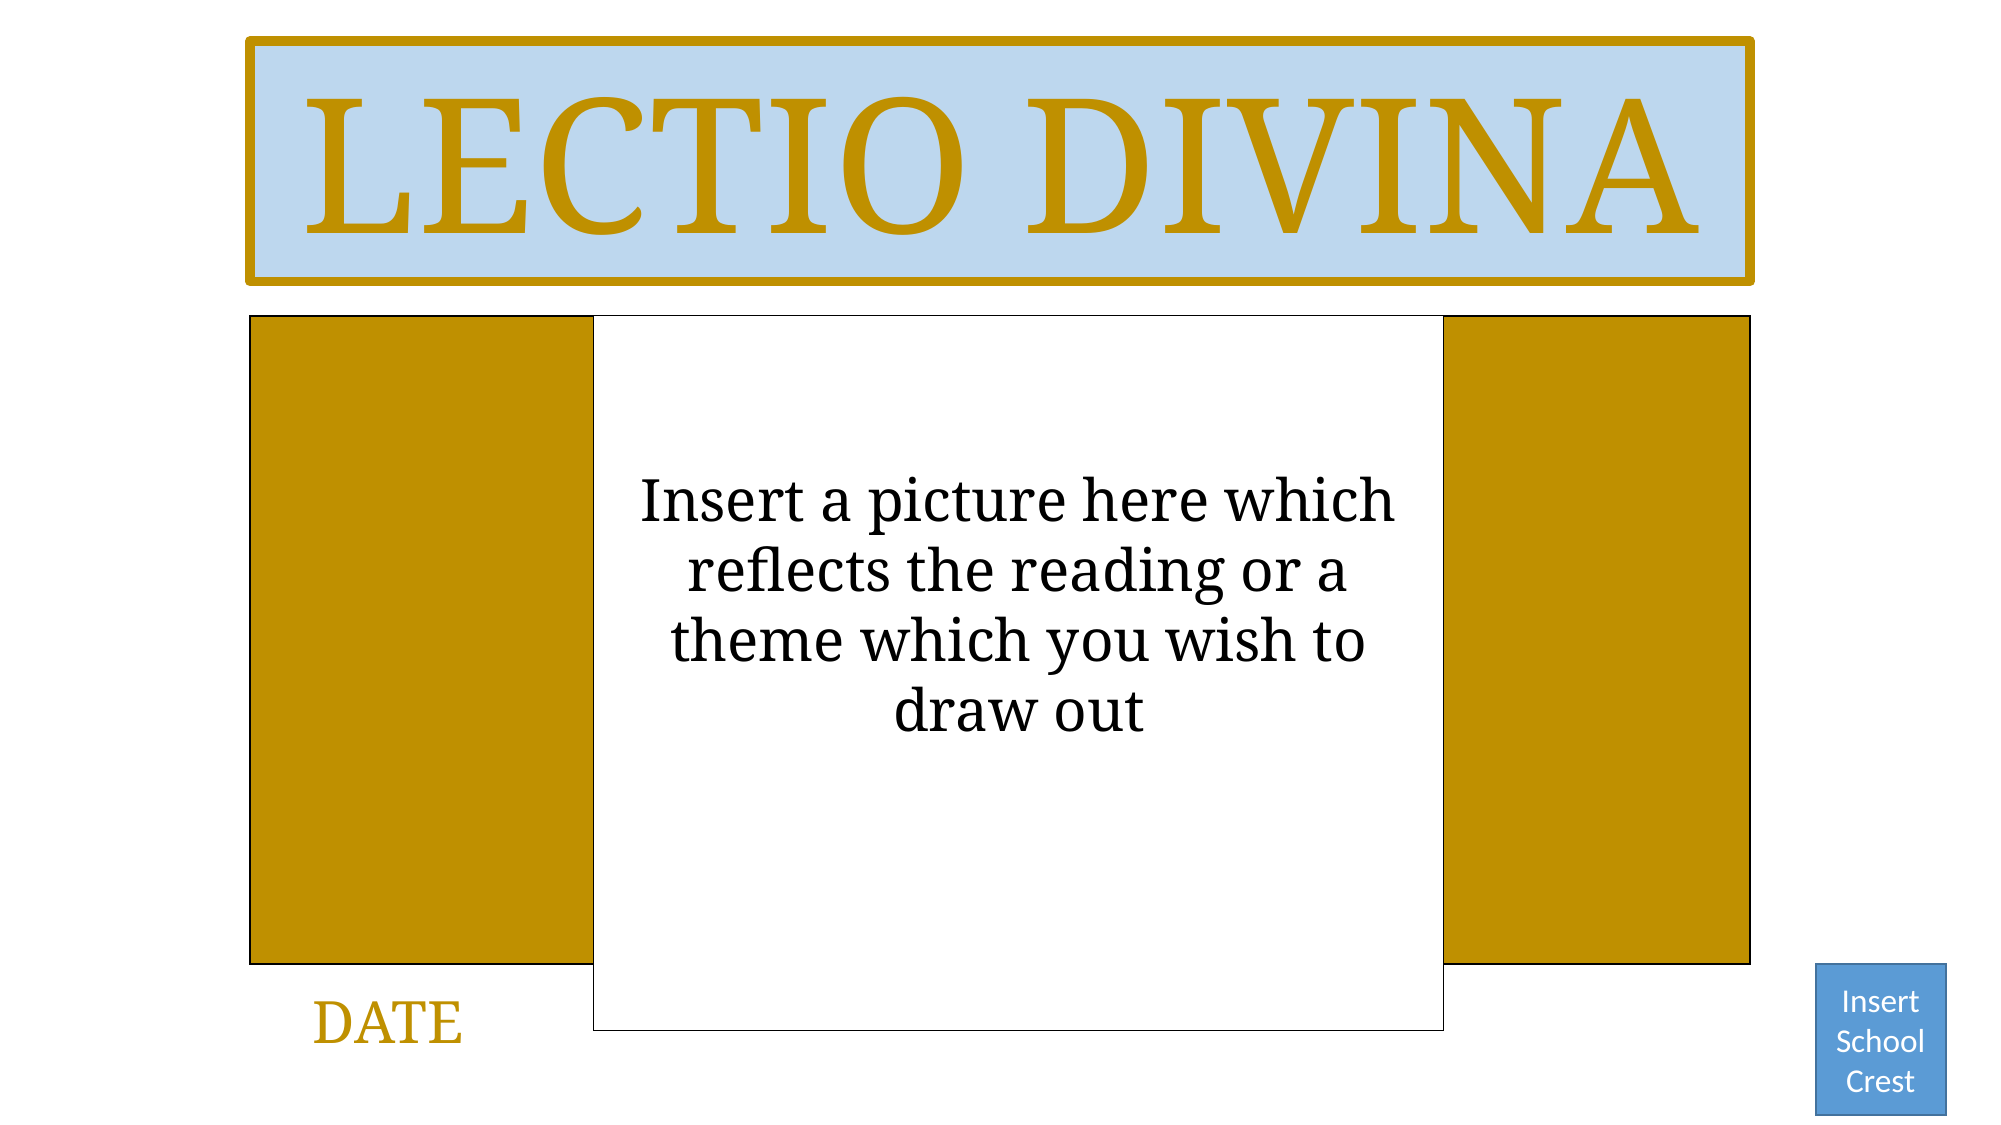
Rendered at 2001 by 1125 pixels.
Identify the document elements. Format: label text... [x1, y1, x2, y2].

subtitle DATE [0, 985, 1139, 1125]
text_box Insert a picture here which reflects the reading or a theme which you wish to draw out [593, 315, 1444, 1031]
text_box [1444, 315, 1751, 965]
text_box [249, 315, 593, 965]
text_box LECTIO DIVINA [249, 40, 1750, 282]
text_box Insert School Crest [1815, 963, 1947, 1116]
